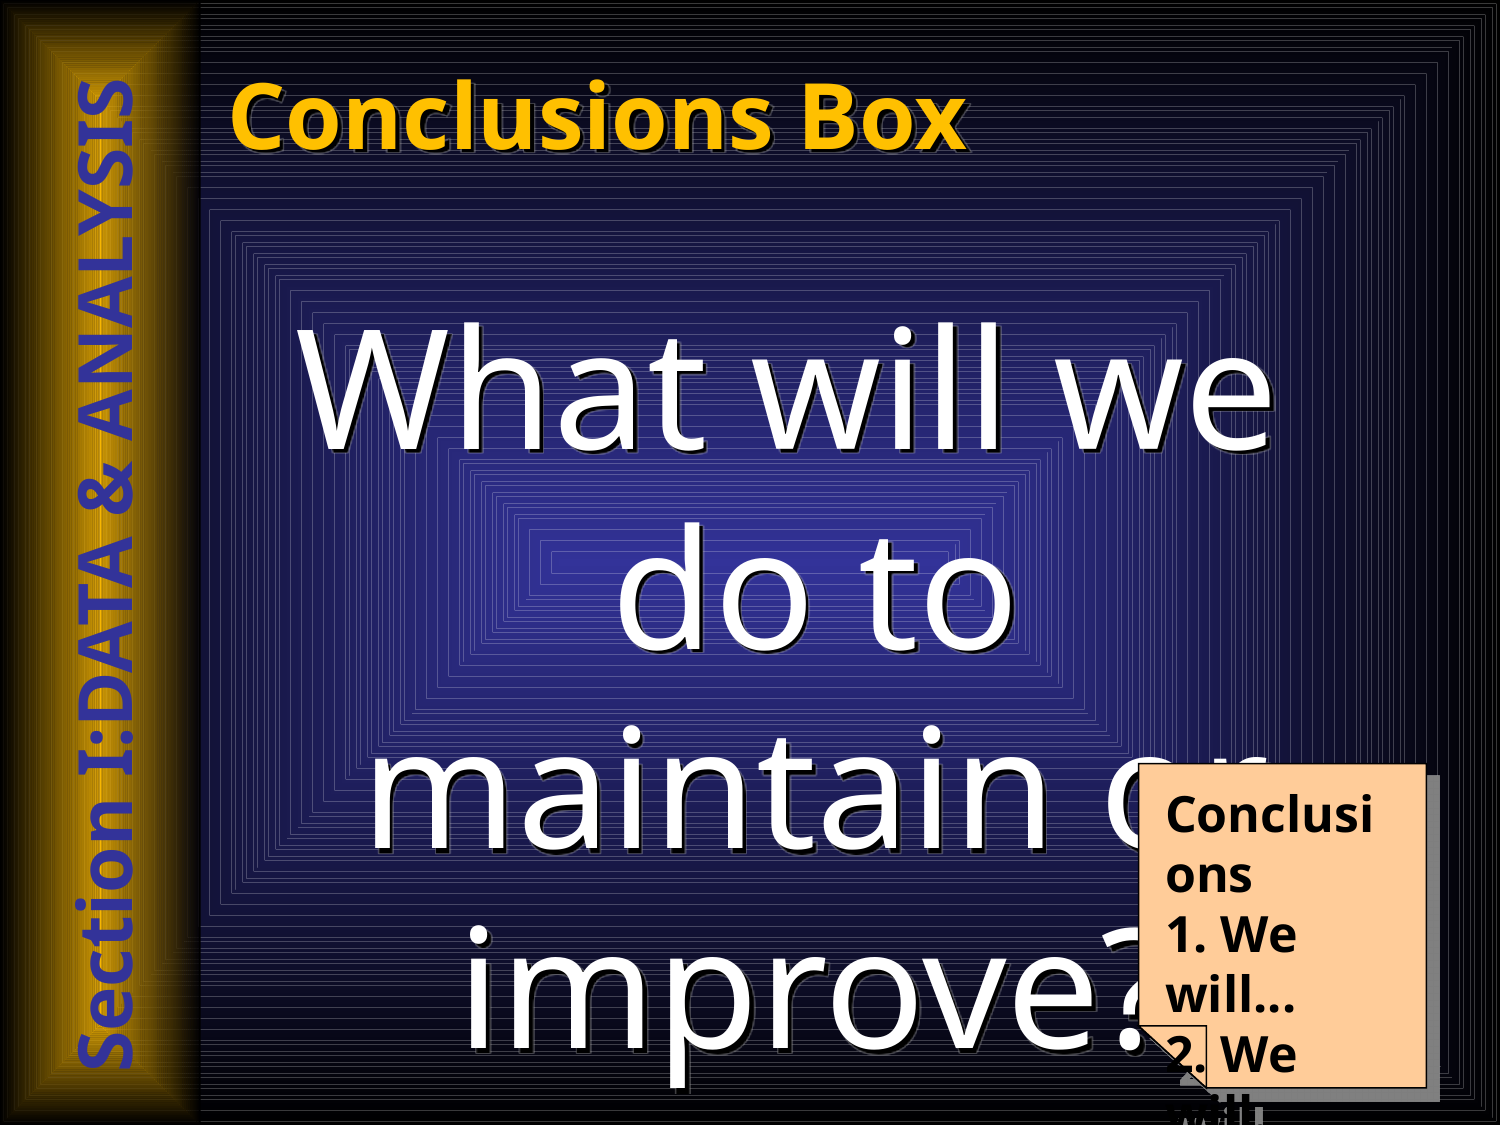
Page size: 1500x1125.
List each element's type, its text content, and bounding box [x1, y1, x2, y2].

list Conclusions Box What will we do to maintain or improve? [212, 49, 1363, 1063]
text_box Section I:DATA & ANALYSIS [49, 0, 155, 1088]
text_box Conclusions 1. We will... 2. We will.. [1138, 763, 1427, 1088]
